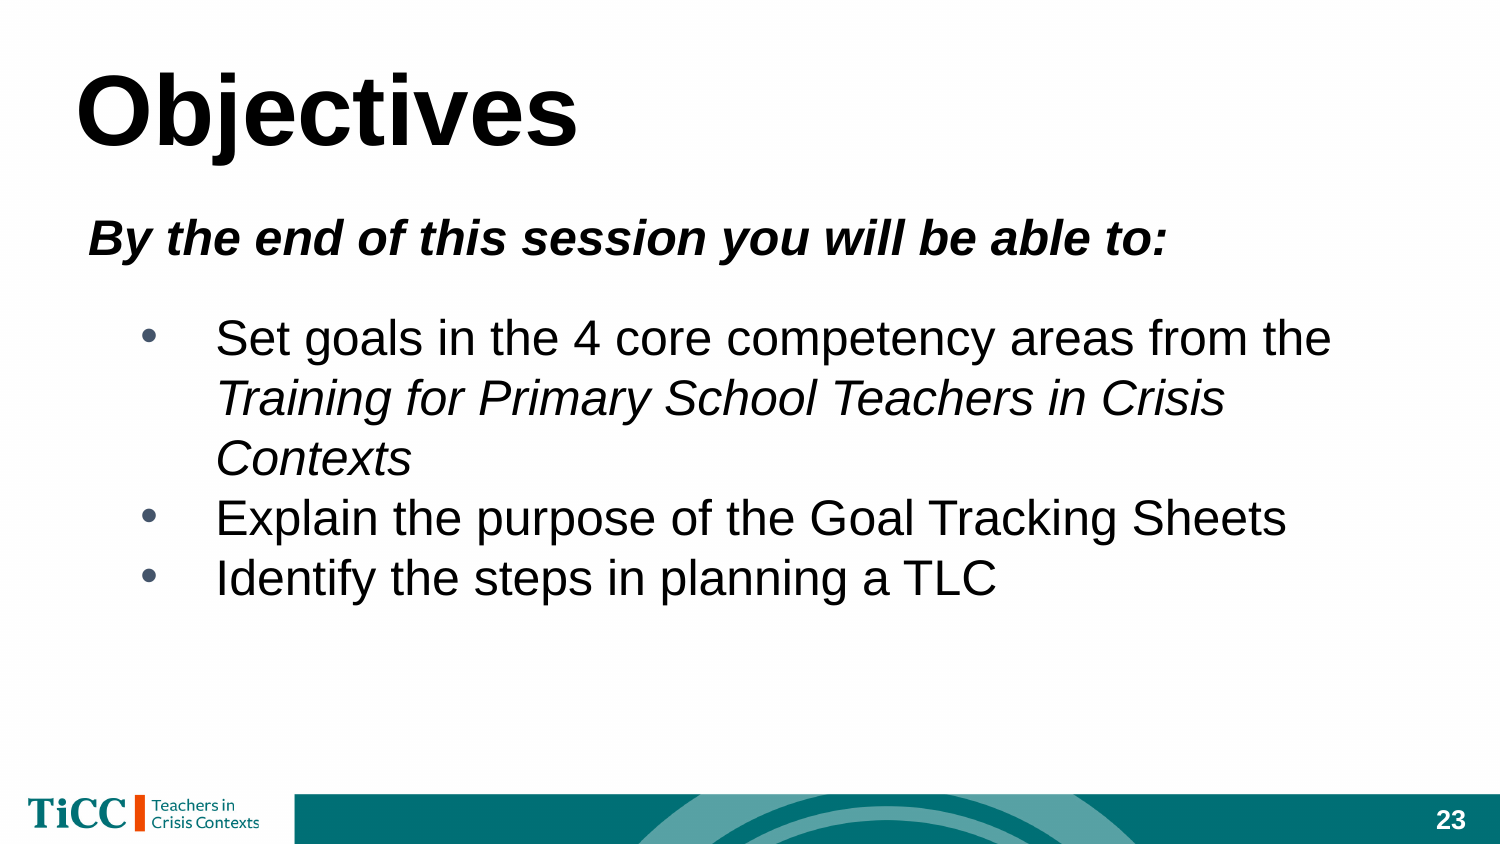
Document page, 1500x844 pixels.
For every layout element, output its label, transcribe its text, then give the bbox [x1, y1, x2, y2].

list Set goals in the 4 core competency areas from the Training for Primary School Teachers in Crisis Contexts Explain the purpose of the Goal Tracking Sheets Identify the steps in planning a TLC [125, 290, 1367, 782]
text_box By the end of this session you will be able to: [60, 197, 1404, 274]
slide_number 23 [1390, 786, 1481, 844]
title Objectives [60, 0, 1411, 181]
picture [0, 0, 1500, 844]
